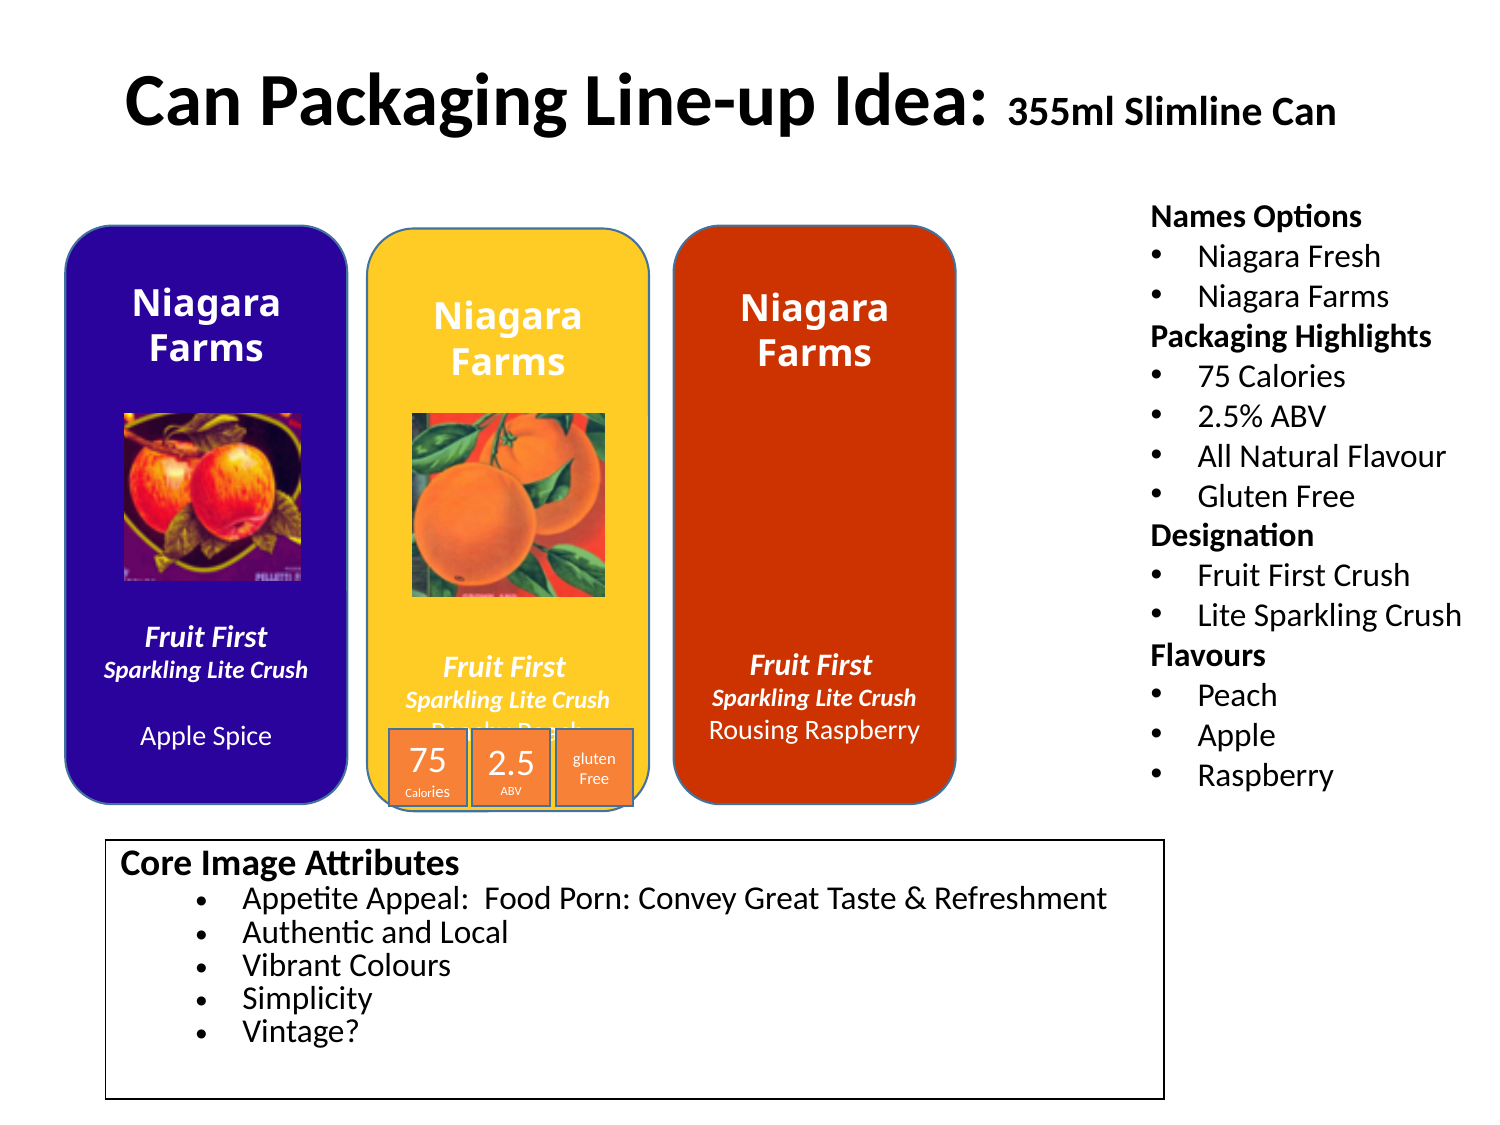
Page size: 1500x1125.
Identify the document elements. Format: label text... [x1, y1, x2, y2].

text_box gluten Free [555, 728, 634, 807]
text_box Niagara Farms Fruit First Sparkling Lite Crush Apple Spice [64, 224, 349, 806]
table_header Core Image Attributes Appetite Appeal: Food Porn: Convey Great Taste & Refreshment Authentic and Local Vibrant Colours Simplicity Vintage? [106, 841, 1163, 1098]
text_box Niagara Farms Fruit First Sparkling Lite Crush Rousing Raspberry [672, 224, 957, 806]
picture [411, 413, 605, 597]
text_box 75 Calories [388, 728, 468, 807]
text_box 2.5 ABV [471, 728, 551, 807]
text_box Niagara Farms Fruit First Sparkling Lite Crush Peachy Peach [365, 227, 651, 813]
text_box Names Options Niagara Fresh Niagara Farms Packaging Highlights 75 Calories 2.5% ABV All Natural Flavour Gluten Free Designation Fruit First Crush Lite Sparkling Crush Flavours Peach Apple Raspberry [1135, 186, 1486, 801]
picture [124, 413, 301, 581]
text_box Can Packaging Line-up Idea: 355ml Slimline Can [111, 42, 1353, 148]
